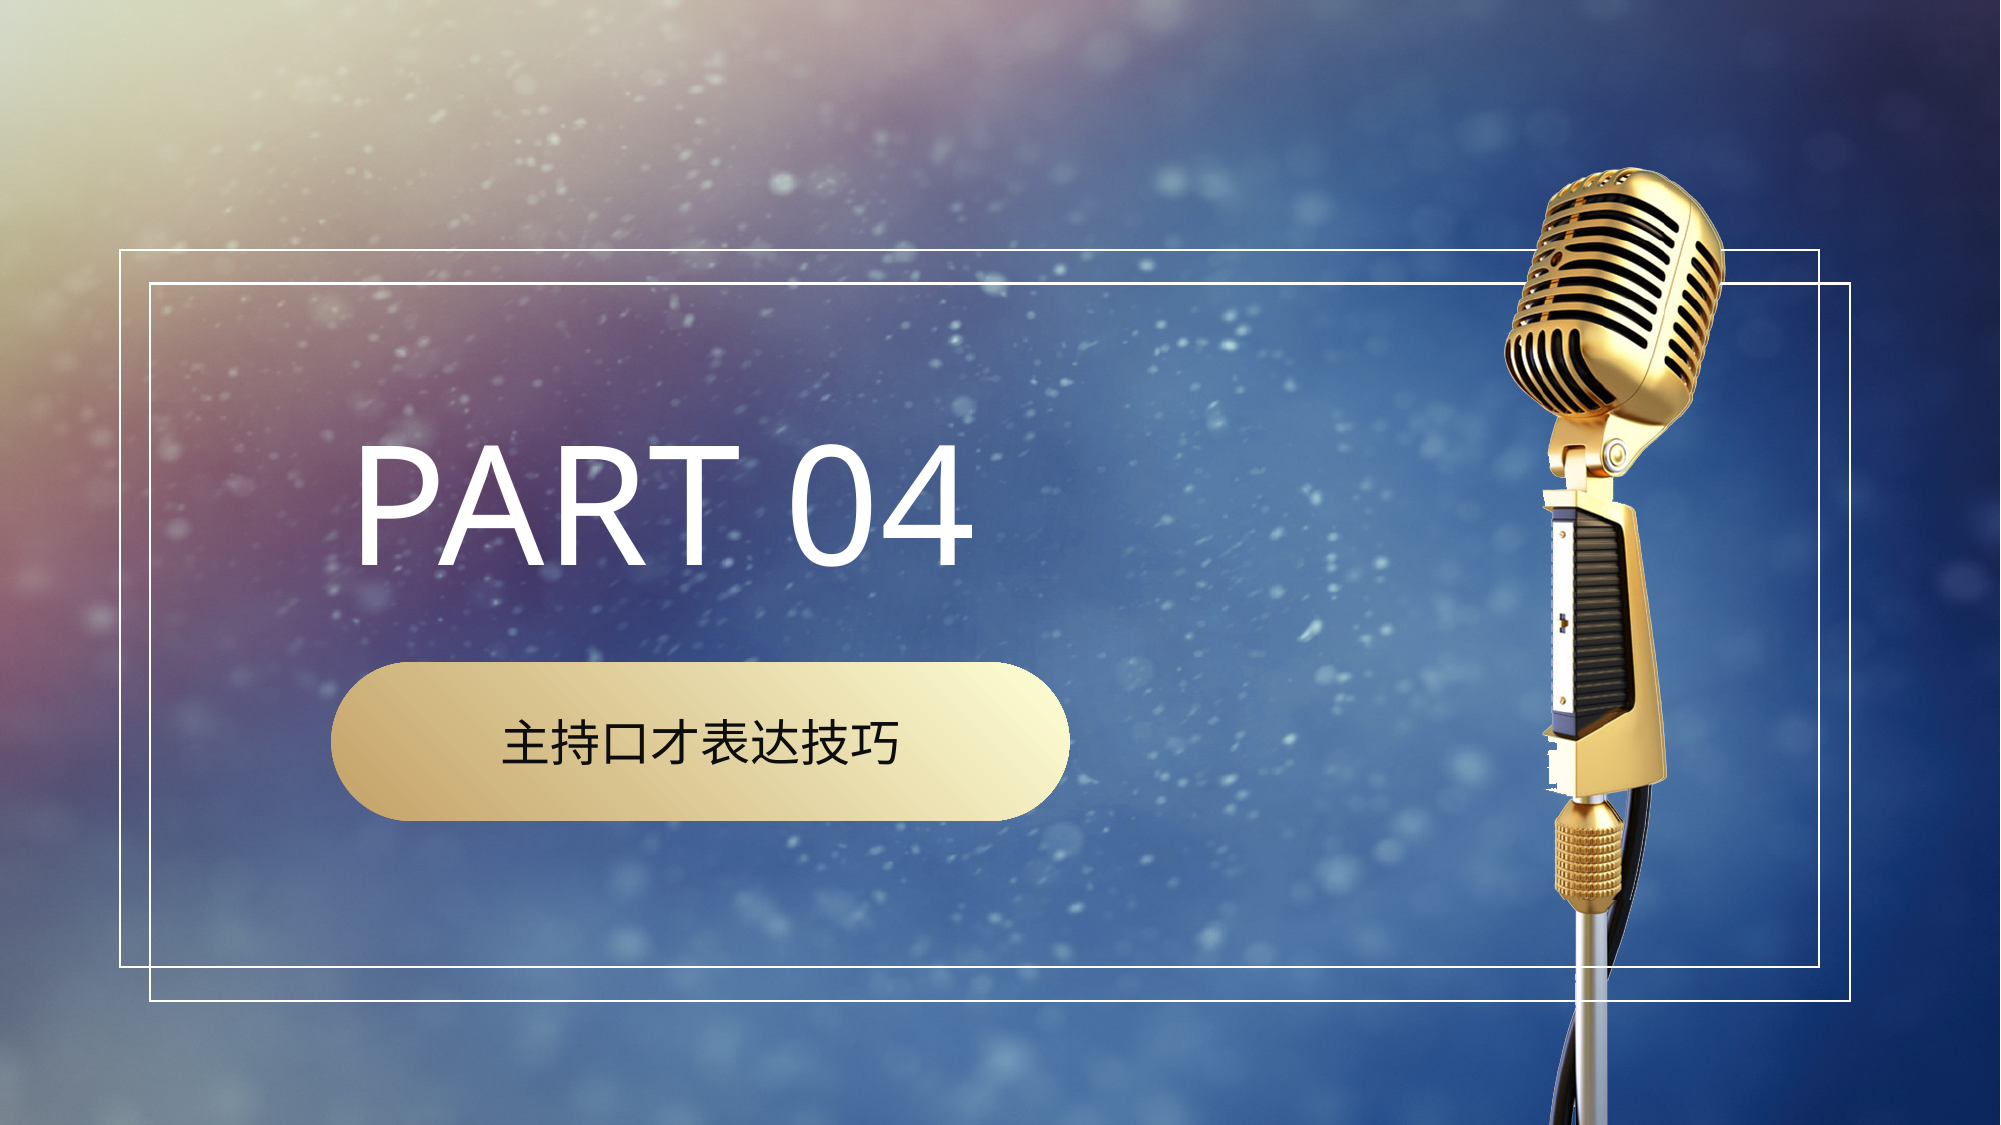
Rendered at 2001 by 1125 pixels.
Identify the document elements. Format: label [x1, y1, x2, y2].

text_box [119, 249, 1181, 968]
text_box [149, 968, 1181, 1002]
picture [0, 0, 2000, 1125]
